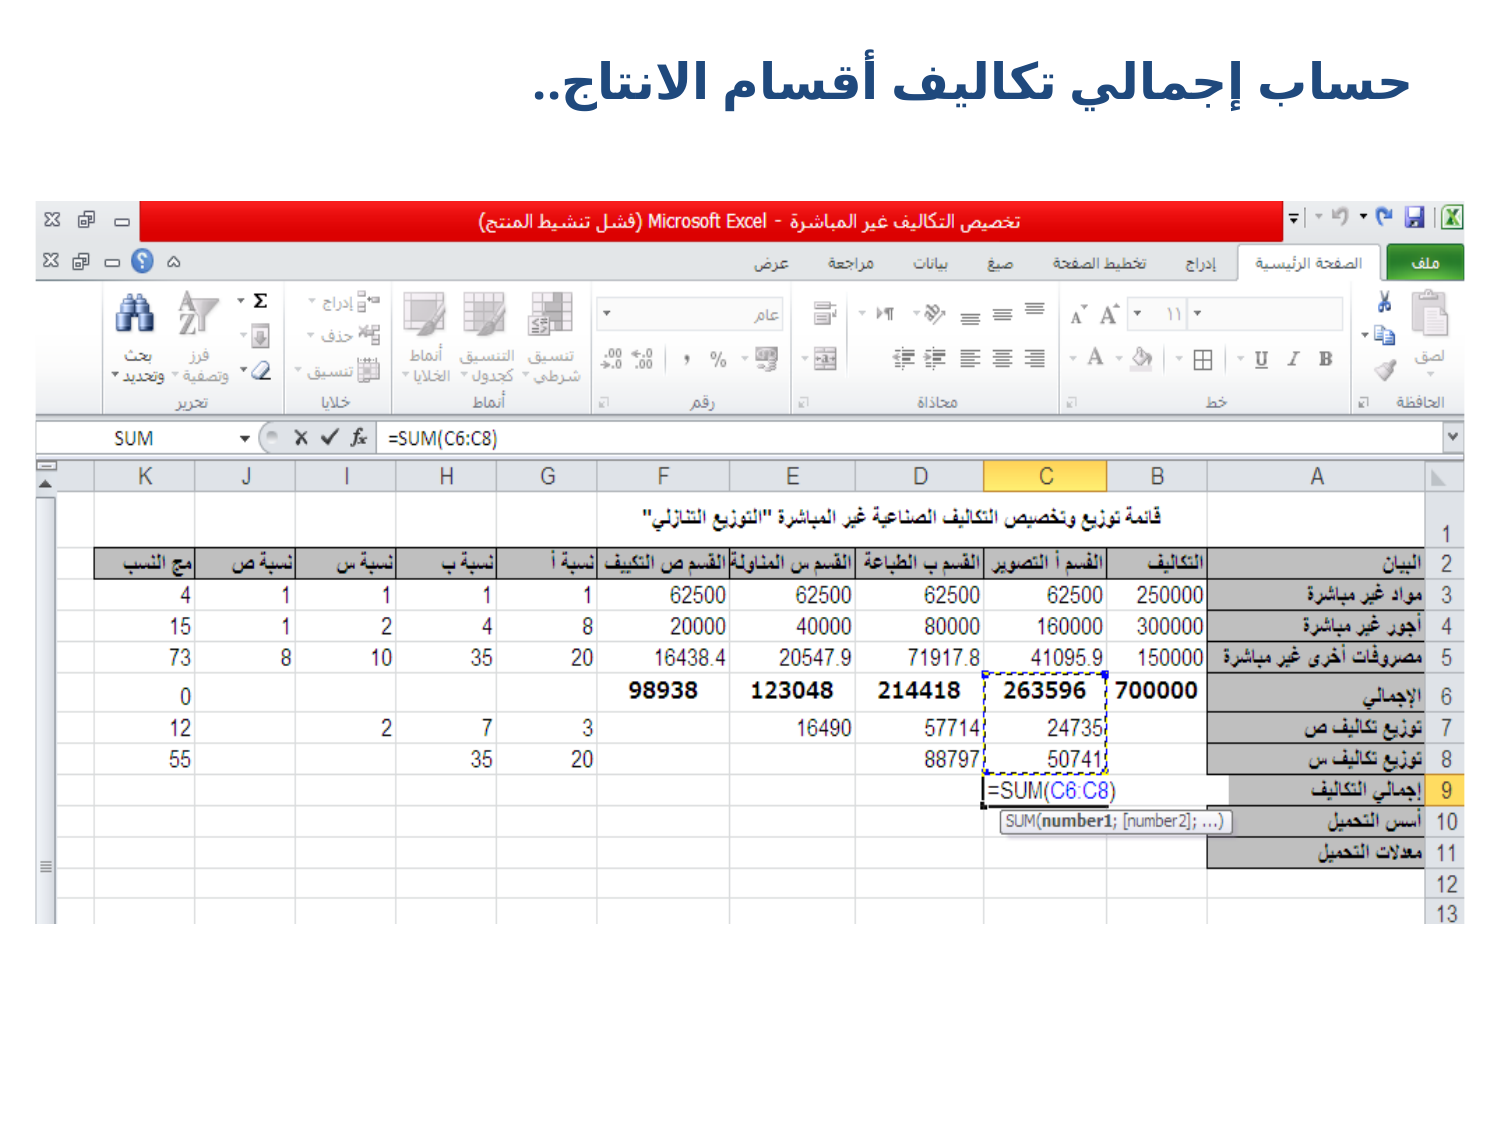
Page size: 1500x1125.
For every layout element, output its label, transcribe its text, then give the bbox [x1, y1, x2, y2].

picture [35, 200, 1465, 925]
text_box حساب إجمالي تكاليف أقسام الانتاج.. [72, 42, 1429, 118]
